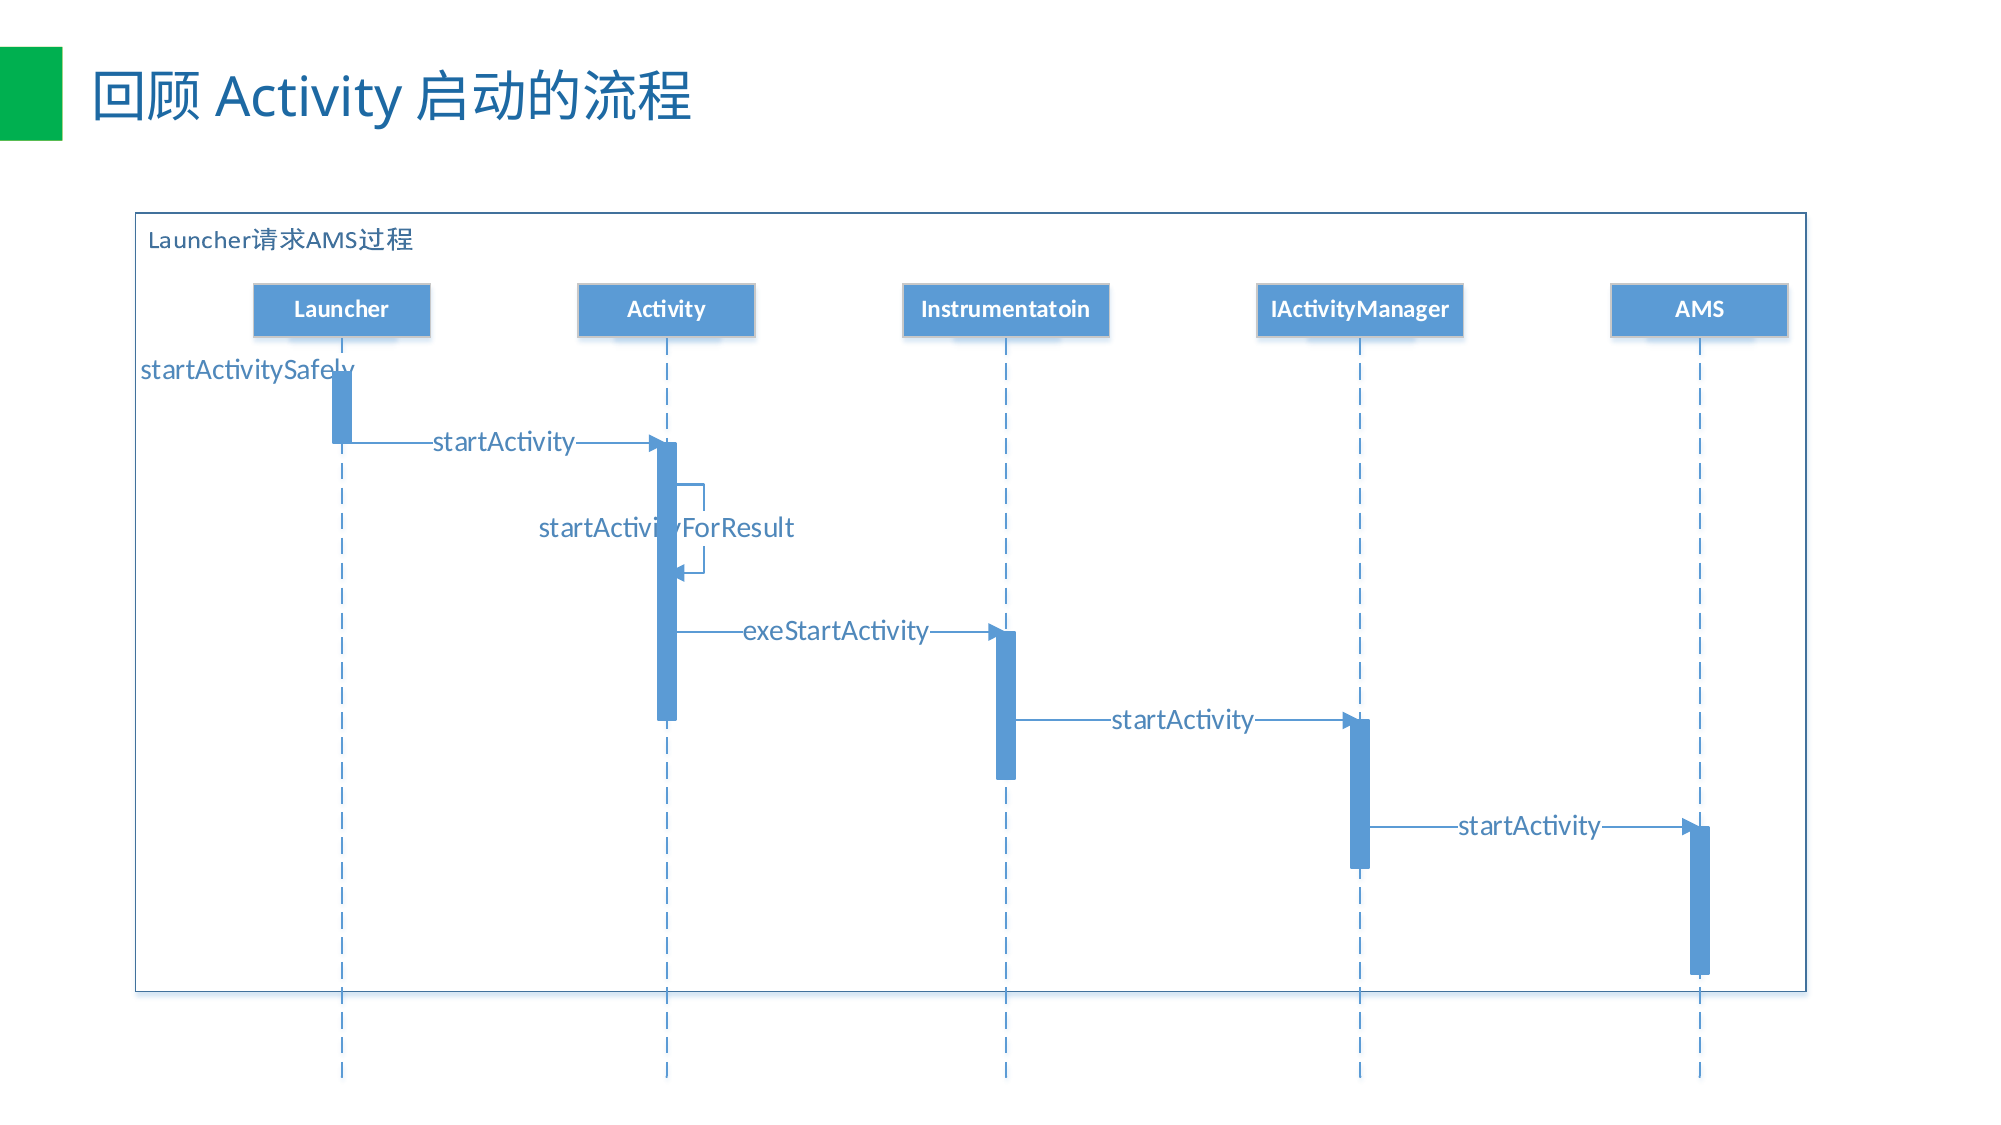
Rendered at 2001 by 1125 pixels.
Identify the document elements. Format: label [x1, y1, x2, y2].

title [62, 45, 1938, 141]
text_box [126, 207, 1814, 1114]
